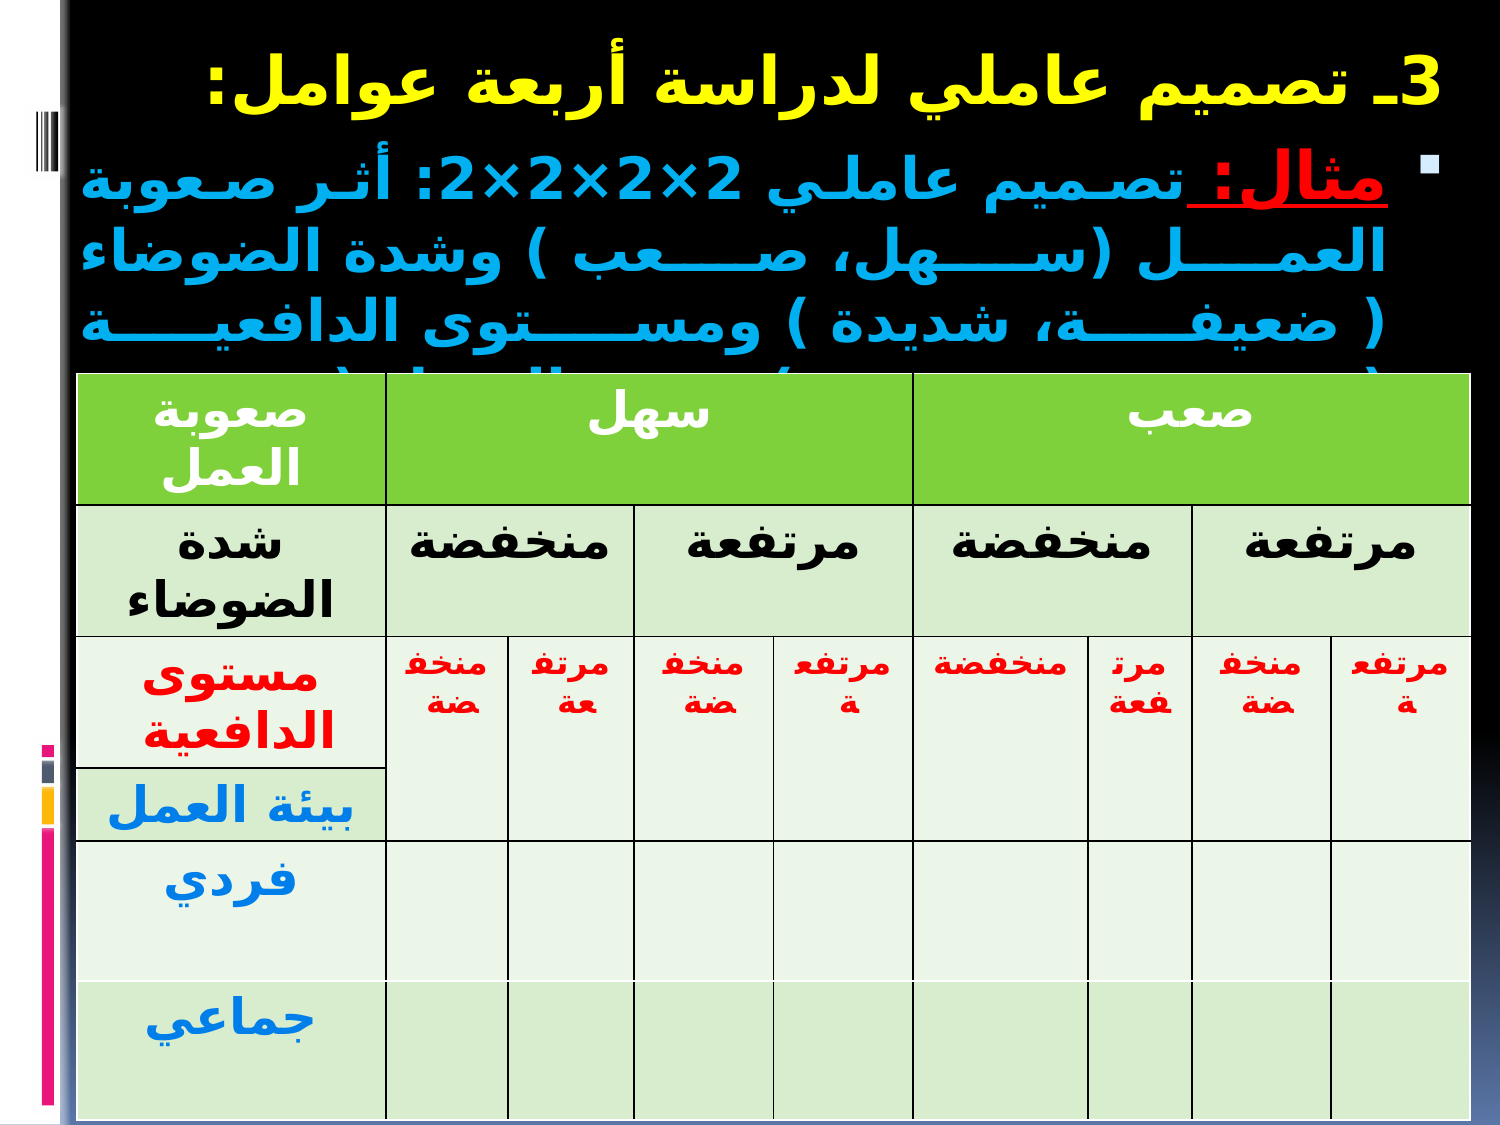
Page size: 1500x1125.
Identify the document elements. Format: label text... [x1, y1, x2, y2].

table_cell فردي [78, 842, 385, 980]
table_header سهل [387, 374, 912, 504]
table_header صعب [914, 374, 1469, 504]
table_cell مستوى الدافعية [78, 637, 385, 767]
table_cell [774, 982, 912, 1119]
table_cell [1089, 842, 1191, 980]
table_cell [1332, 982, 1469, 1119]
table_cell مرتفعة [509, 637, 633, 840]
table_cell [1332, 842, 1469, 980]
table_cell [387, 982, 507, 1119]
table_cell مرتفعة [1089, 637, 1191, 840]
list 3ـ تصميم عاملي لدراسة أربعة عوامل: مثال: تصميم عاملي 2×2×2×2: أثر صعوبة العمل (سهل، صعب ) وشدة الضوضاء ( ضعيفة، شديدة ) ومستوى الدافعية ( مرتفعة، منخفضة ) وبيئة العمل ( فردية – جماعية ) في معدل إنتاج العمال. [64, 30, 1471, 1125]
table_cell مرتفعة [774, 637, 912, 840]
table_cell منخفضة [635, 637, 773, 840]
table_cell [774, 842, 912, 980]
table_cell [509, 982, 633, 1119]
table_cell [914, 842, 1087, 980]
table_cell مرتفعة [635, 506, 912, 636]
table_cell مرتفعة [1193, 506, 1469, 636]
table_cell [1089, 982, 1191, 1119]
table_cell بيئة العمل [78, 769, 385, 840]
table_cell منخفضة [1193, 637, 1330, 840]
table_cell [914, 982, 1087, 1119]
table_cell مرتفعة [1332, 637, 1469, 840]
table_cell [387, 842, 507, 980]
table_cell منخفضة [914, 637, 1087, 840]
table_cell [1193, 842, 1330, 980]
table_cell منخفضة [914, 506, 1191, 636]
table_cell منخفضة [387, 637, 507, 840]
table_cell [1193, 982, 1330, 1119]
table_cell جماعي [78, 982, 385, 1119]
table_header صعوبة العمل [78, 374, 385, 504]
table_cell شدة الضوضاء [78, 506, 385, 636]
table_cell منخفضة [387, 506, 633, 636]
table_cell [509, 842, 633, 980]
table_cell [635, 982, 773, 1119]
table_cell [635, 842, 773, 980]
